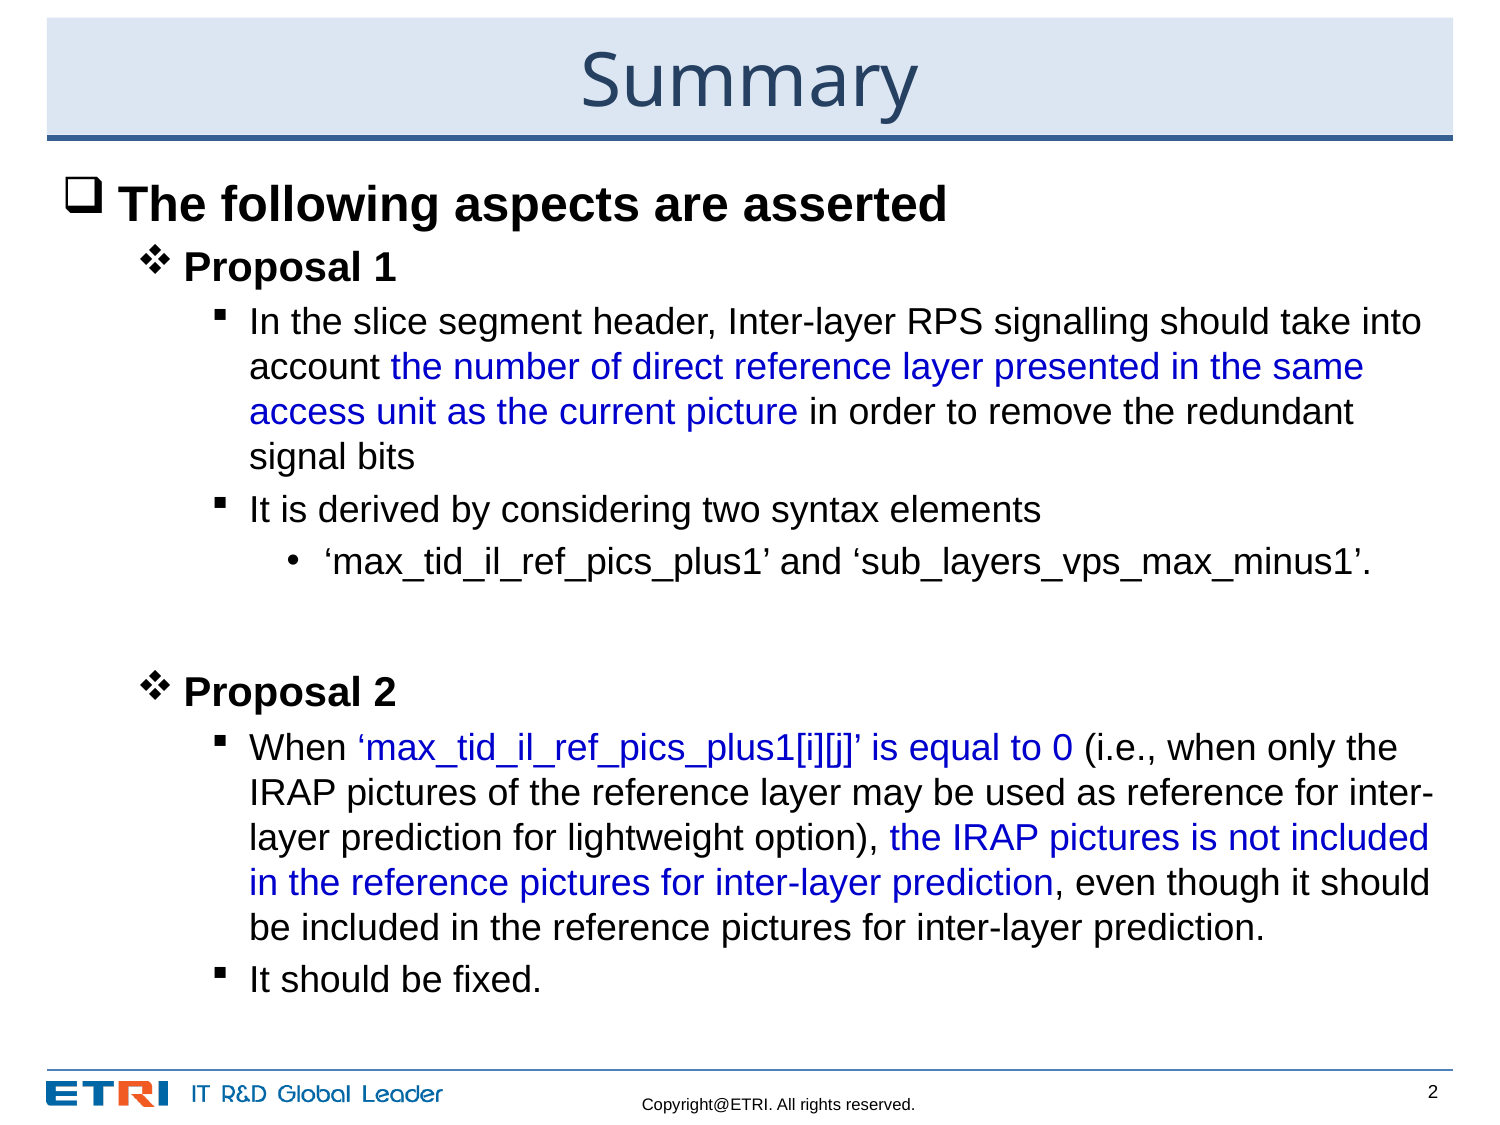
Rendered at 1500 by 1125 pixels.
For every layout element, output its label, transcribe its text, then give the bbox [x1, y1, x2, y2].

picture [46, 1081, 168, 1107]
picture [191, 1072, 451, 1120]
footer Copyright@ETRI. All rights reserved. [513, 1070, 1045, 1118]
list The following aspects are asserted Proposal 1 In the slice segment header, Inter-layer RPS signalling should take into account the number of direct reference layer presented in the same access unit as the current picture in order to remove the redundant signal bits It is derived by considering two syntax elements ‘max_tid_il_ref_pics_plus1’ and ‘sub_layers_vps_max_minus1’. Proposal 2 When ‘max_tid_il_ref_pics_plus1[i][j]’ is equal to 0 (i.e., when only the IRAP pictures of the reference layer may be used as reference for inter-layer prediction for lightweight option), the IRAP pictures is not included in the reference pictures for inter-layer prediction, even though it should be included in the reference pictures for inter-layer prediction. It should be fixed. [46, 164, 1454, 1067]
slide_number 2 [1160, 1072, 1454, 1121]
title Summary [46, 17, 1454, 135]
